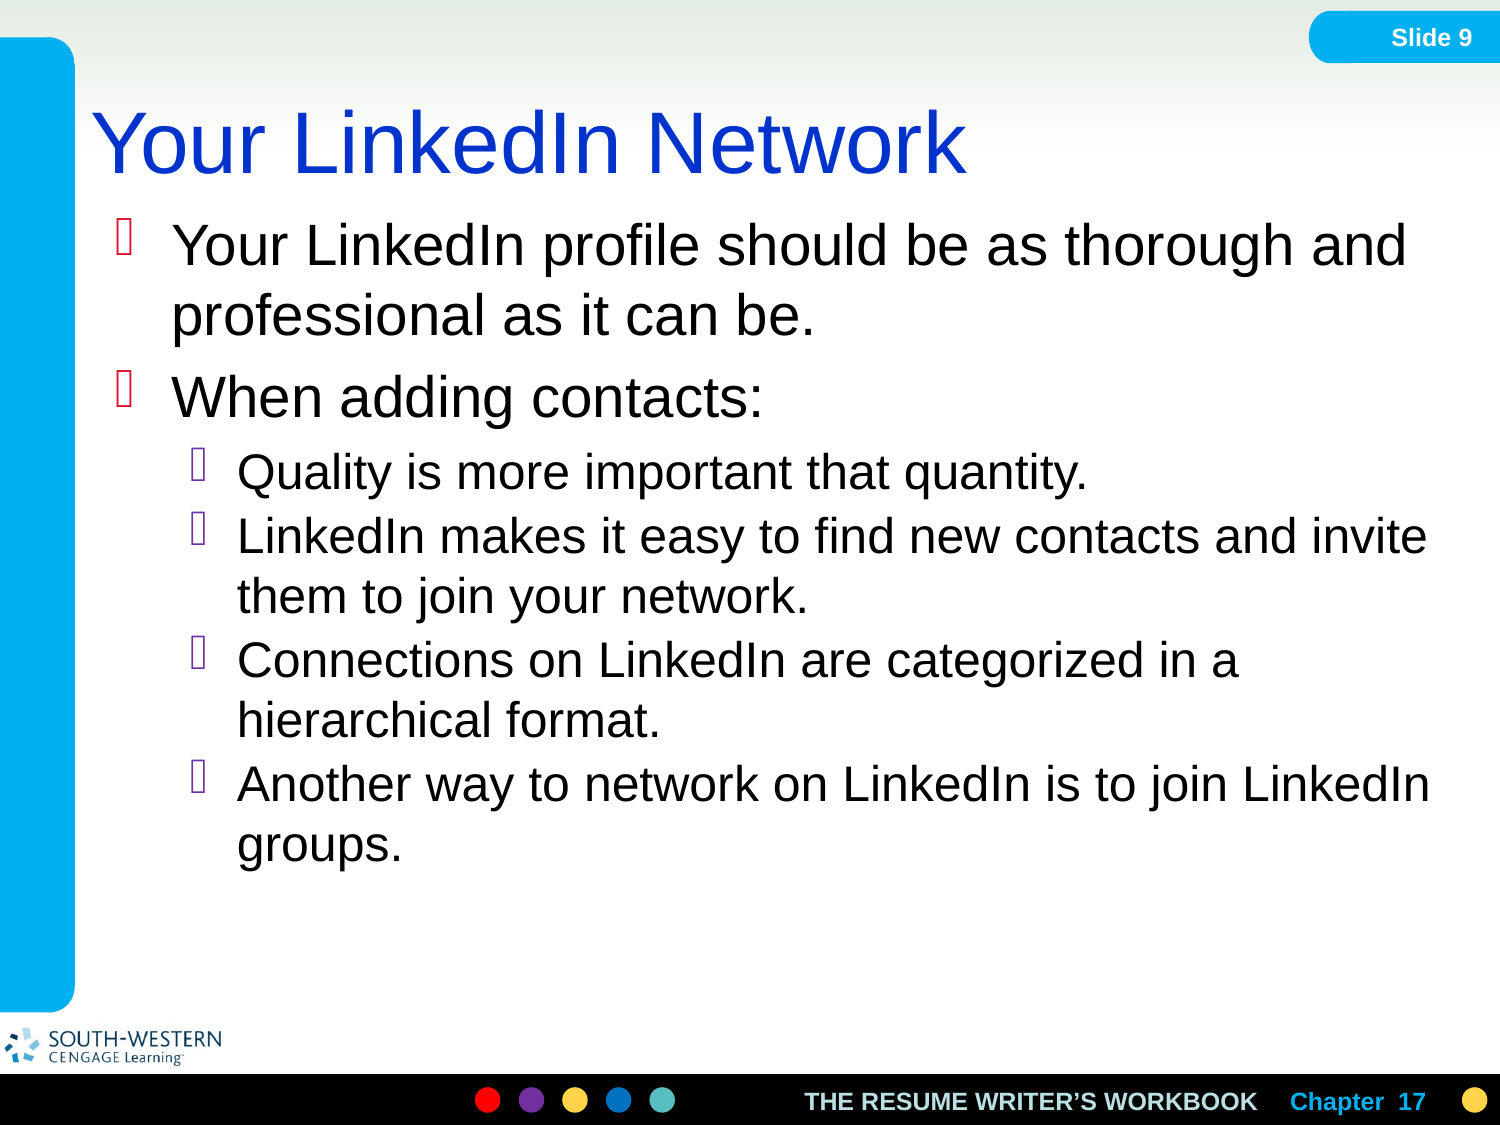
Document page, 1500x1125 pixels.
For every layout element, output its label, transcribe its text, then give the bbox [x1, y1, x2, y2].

title Your LinkedIn Network [74, 44, 1426, 233]
picture [0, 1022, 225, 1073]
list Your LinkedIn profile should be as thorough and professional as it can be. When adding contacts: Quality is more important that quantity. LinkedIn makes it easy to find new contacts and invite them to join your network. Connections on LinkedIn are categorized in a hierarchical format. Another way to network on LinkedIn is to join LinkedIn groups. [99, 199, 1451, 943]
slide_number Slide 9 [1312, 13, 1488, 93]
footer Chapter 17 [1274, 1075, 1476, 1125]
